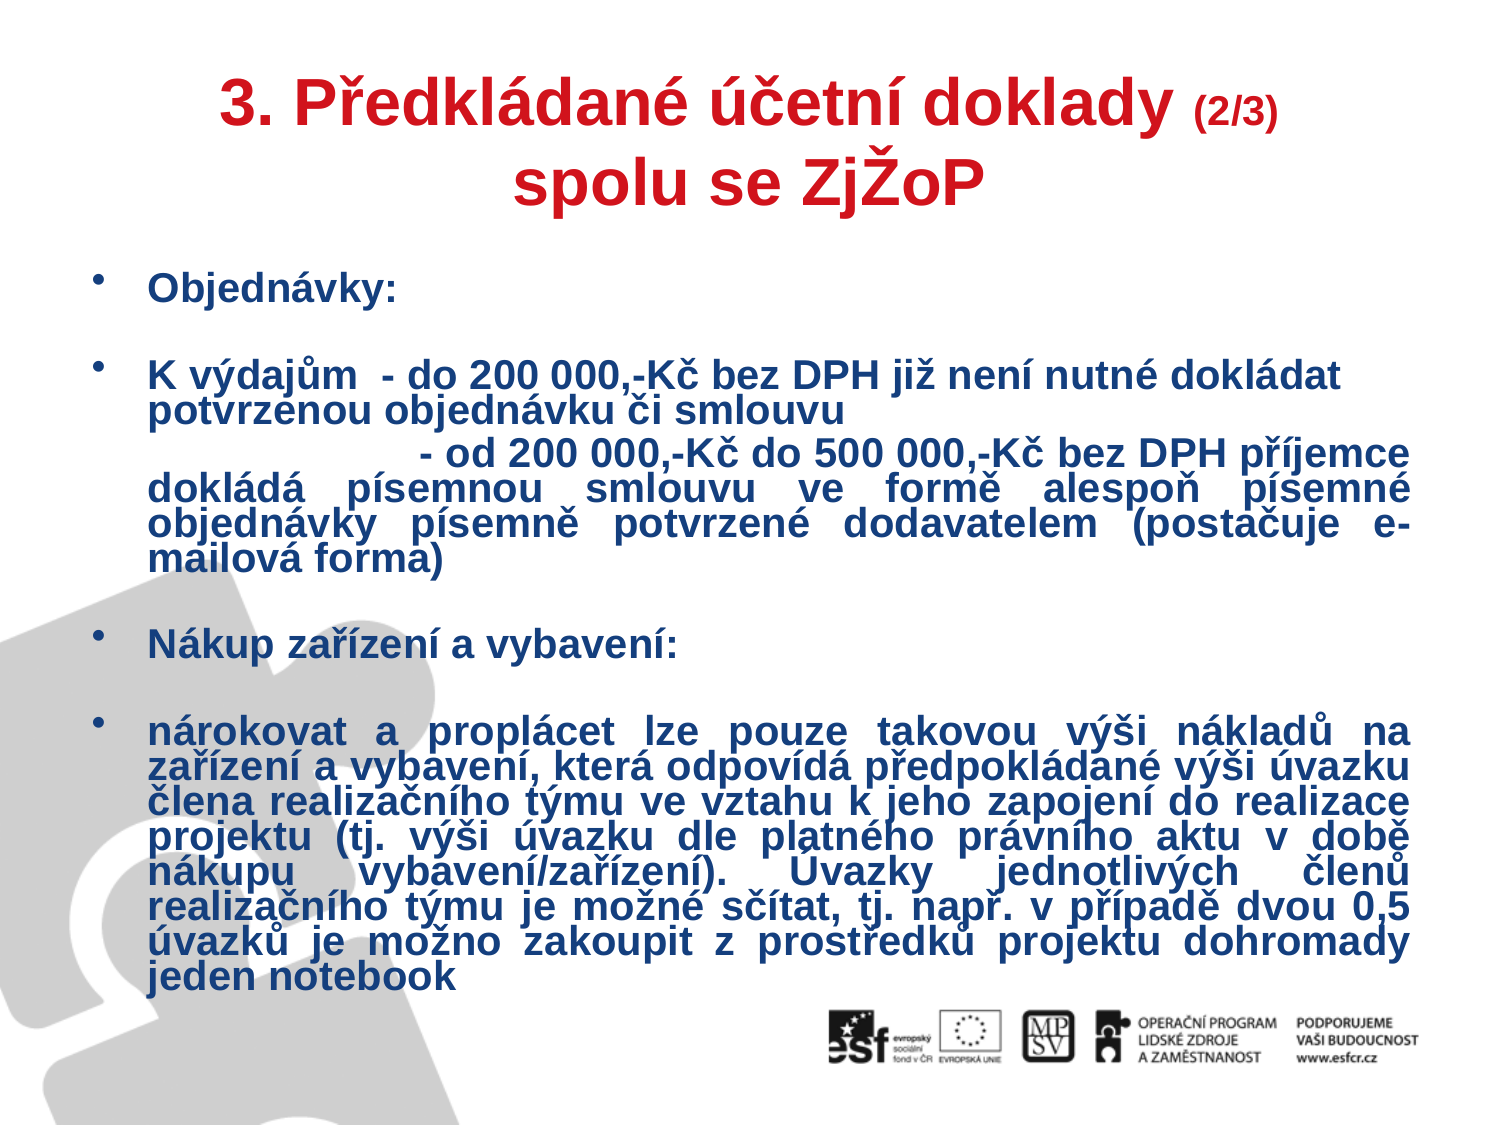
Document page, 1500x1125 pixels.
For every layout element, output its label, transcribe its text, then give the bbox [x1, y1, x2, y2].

picture [0, 0, 1500, 1125]
list Objednávky: K výdajům - do 200 000,-Kč bez DPH již není nutné dokládat potvrzenou objednávku či smlouvu - od 200 000,-Kč do 500 000,-Kč bez DPH příjemce dokládá písemnou smlouvu ve formě alespoň písemné objednávky písemně potvrzené dodavatelem (postačuje e-mailová forma) Nákup zařízení a vybavení: nárokovat a proplácet lze pouze takovou výši nákladů na zařízení a vybavení, která odpovídá předpokládané výši úvazku člena realizačního týmu ve vztahu k jeho zapojení do realizace projektu (tj. výši úvazku dle platného právního aktu v době nákupu vybavení/zařízení). Úvazky jednotlivých členů realizačního týmu je možné sčítat, tj. např. v případě dvou 0,5 úvazků je možno zakoupit z prostředků projektu dohromady jeden notebook [76, 266, 1427, 1010]
title 3. Předkládané účetní doklady (2/3) spolu se ZjŽoP [74, 44, 1426, 233]
